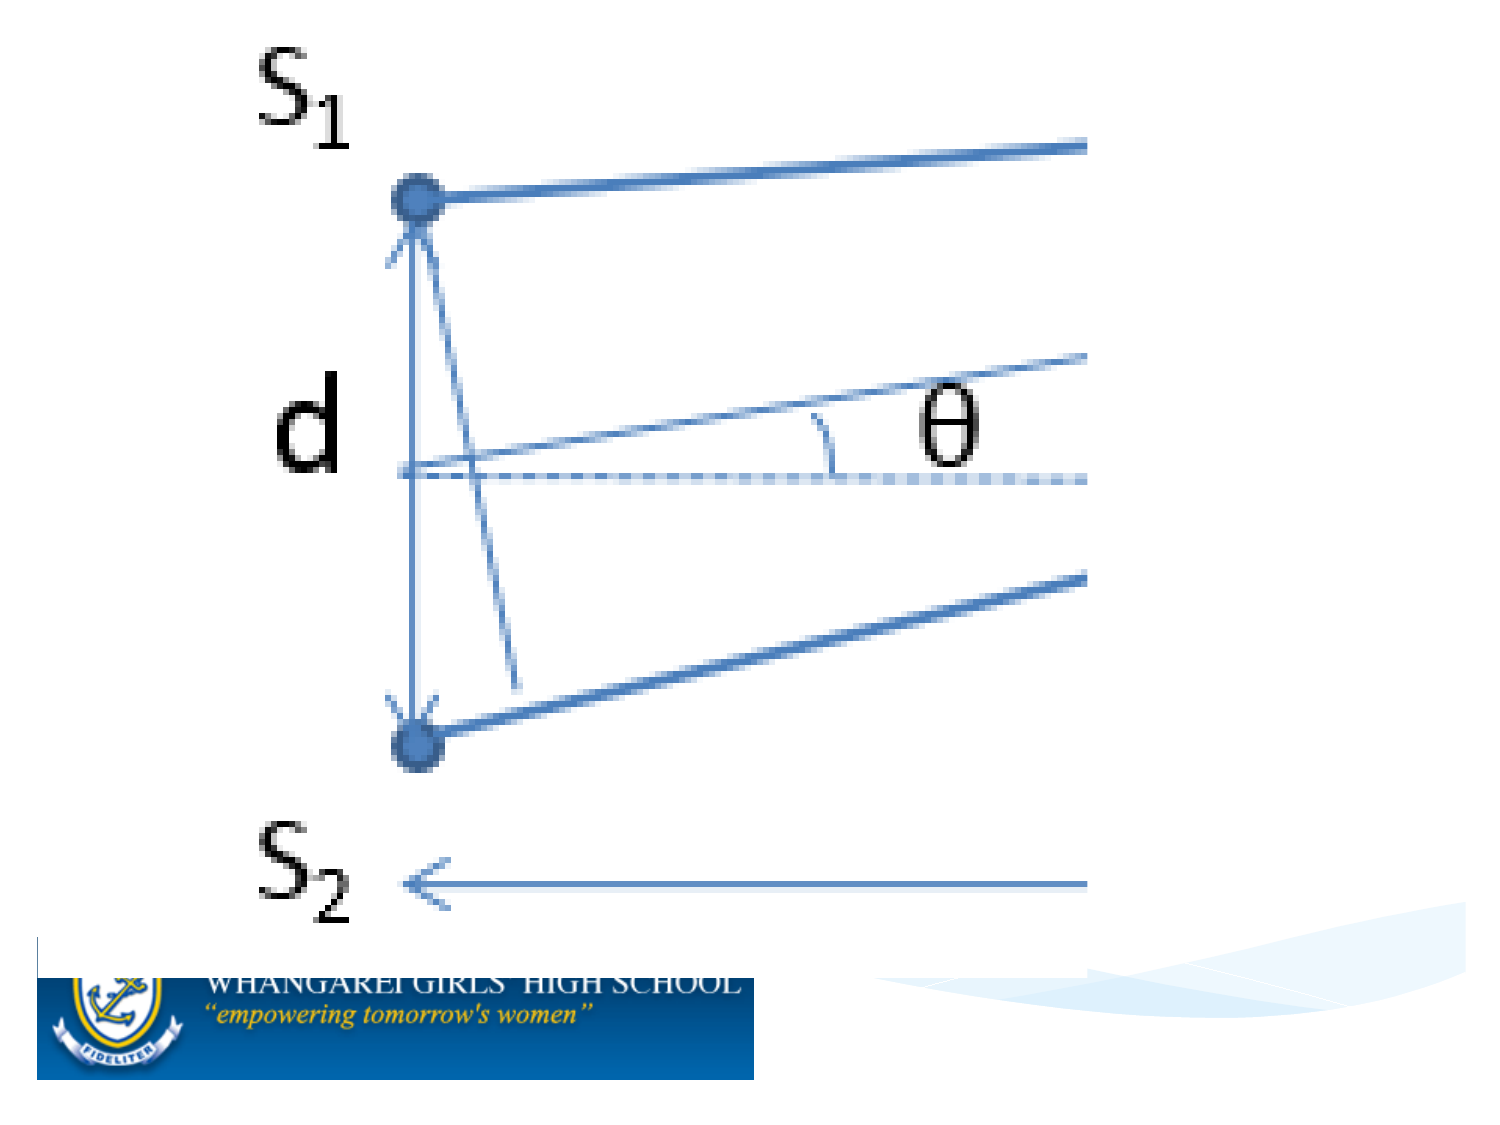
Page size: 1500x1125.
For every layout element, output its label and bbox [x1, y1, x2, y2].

picture [37, 24, 1088, 1080]
